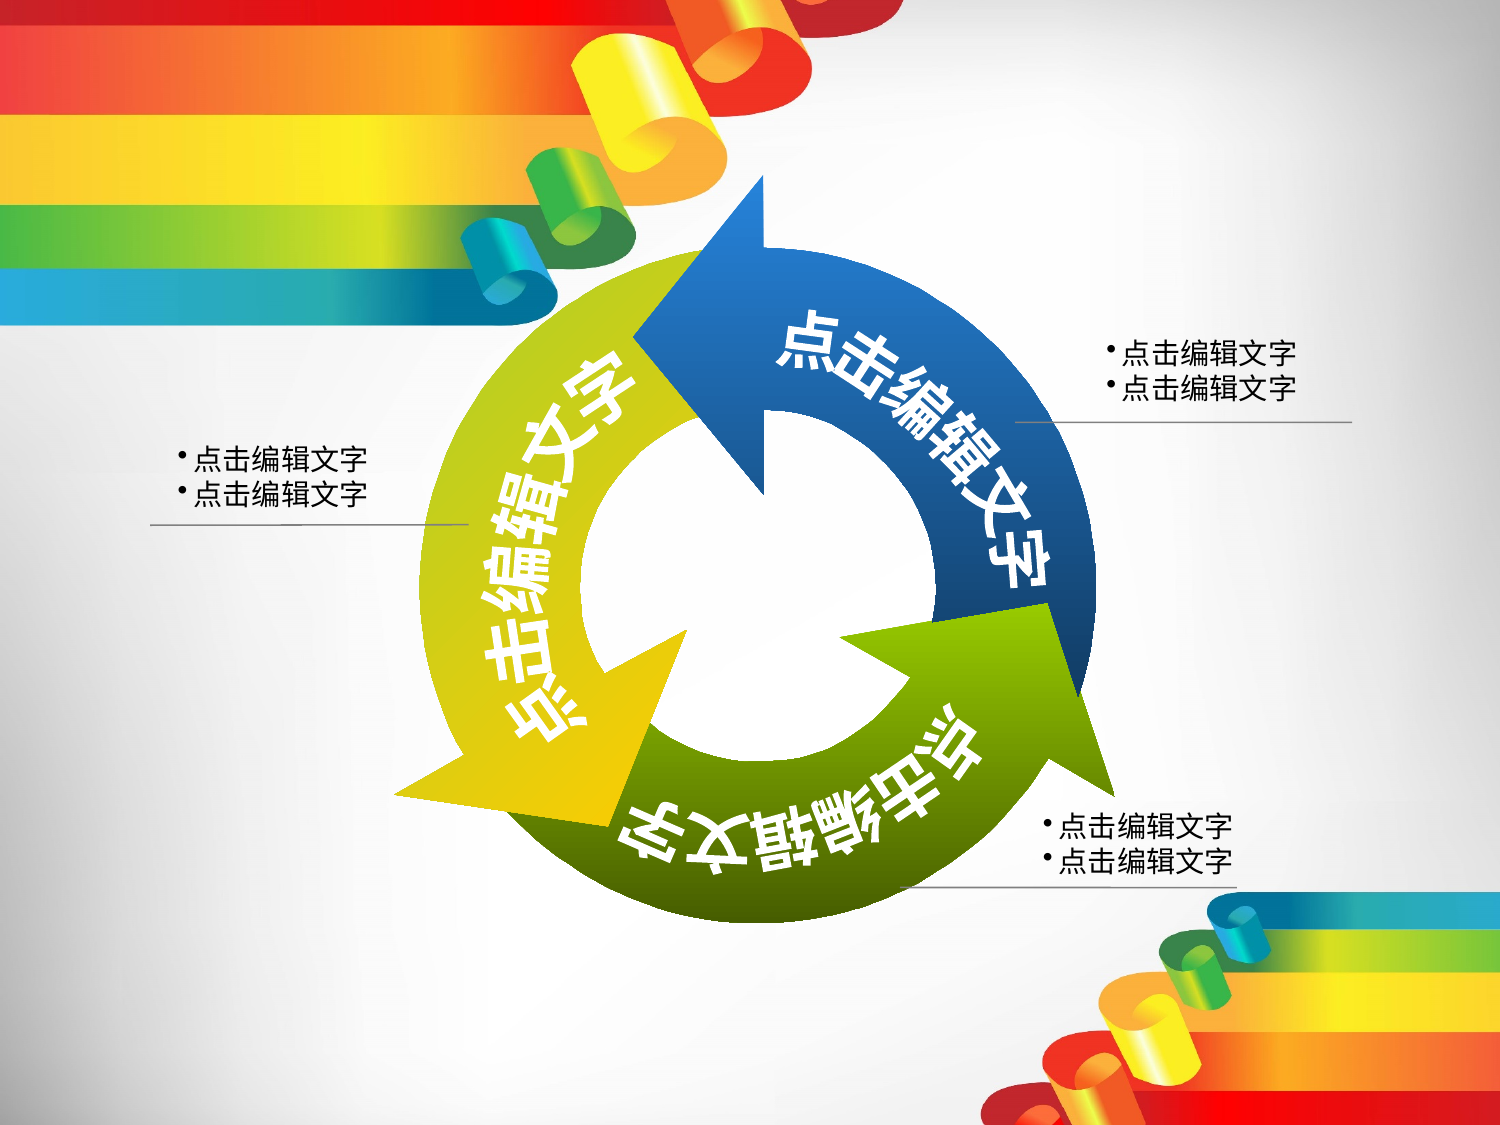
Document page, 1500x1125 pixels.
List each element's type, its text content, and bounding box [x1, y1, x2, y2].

text_box 点击编辑文字 点击编辑文字 [1089, 327, 1314, 414]
text_box [507, 603, 1115, 924]
text_box 点击编辑文字 点击编辑文字 [161, 432, 386, 520]
text_box [633, 174, 1097, 697]
picture [0, 0, 1500, 1125]
text_box 点击编辑文字 点击编辑文字 [1026, 800, 1251, 887]
text_box [394, 250, 702, 827]
